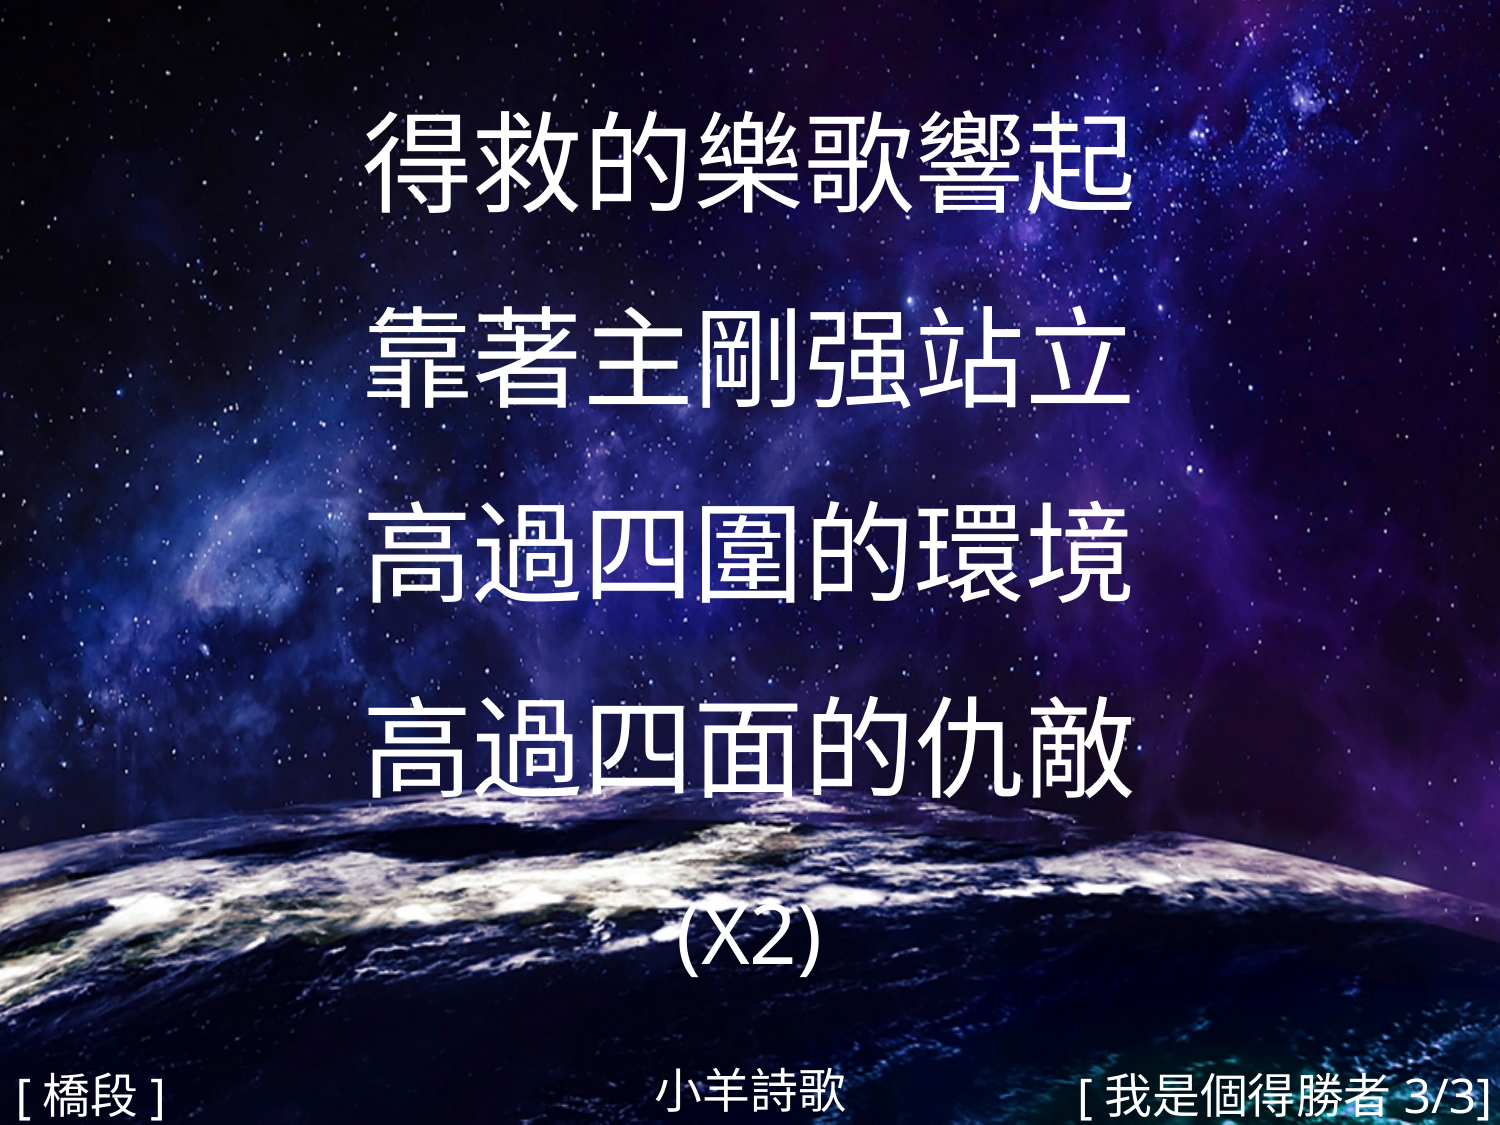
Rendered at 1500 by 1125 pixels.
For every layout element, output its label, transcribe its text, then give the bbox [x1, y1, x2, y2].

text_box [我是個得勝者3/3] [868, 1058, 1500, 1125]
subtitle 小羊詩歌 [0, 1053, 1500, 1125]
picture [0, 700, 1500, 1053]
text_box 得救的樂歌響起 靠著主剛强站立 高過四圍的環境 高過四面的仇敵 (X2) [0, 86, 1500, 700]
text_box [橋段] [0, 1058, 271, 1125]
title [0, 700, 1494, 710]
picture [0, 0, 1500, 86]
